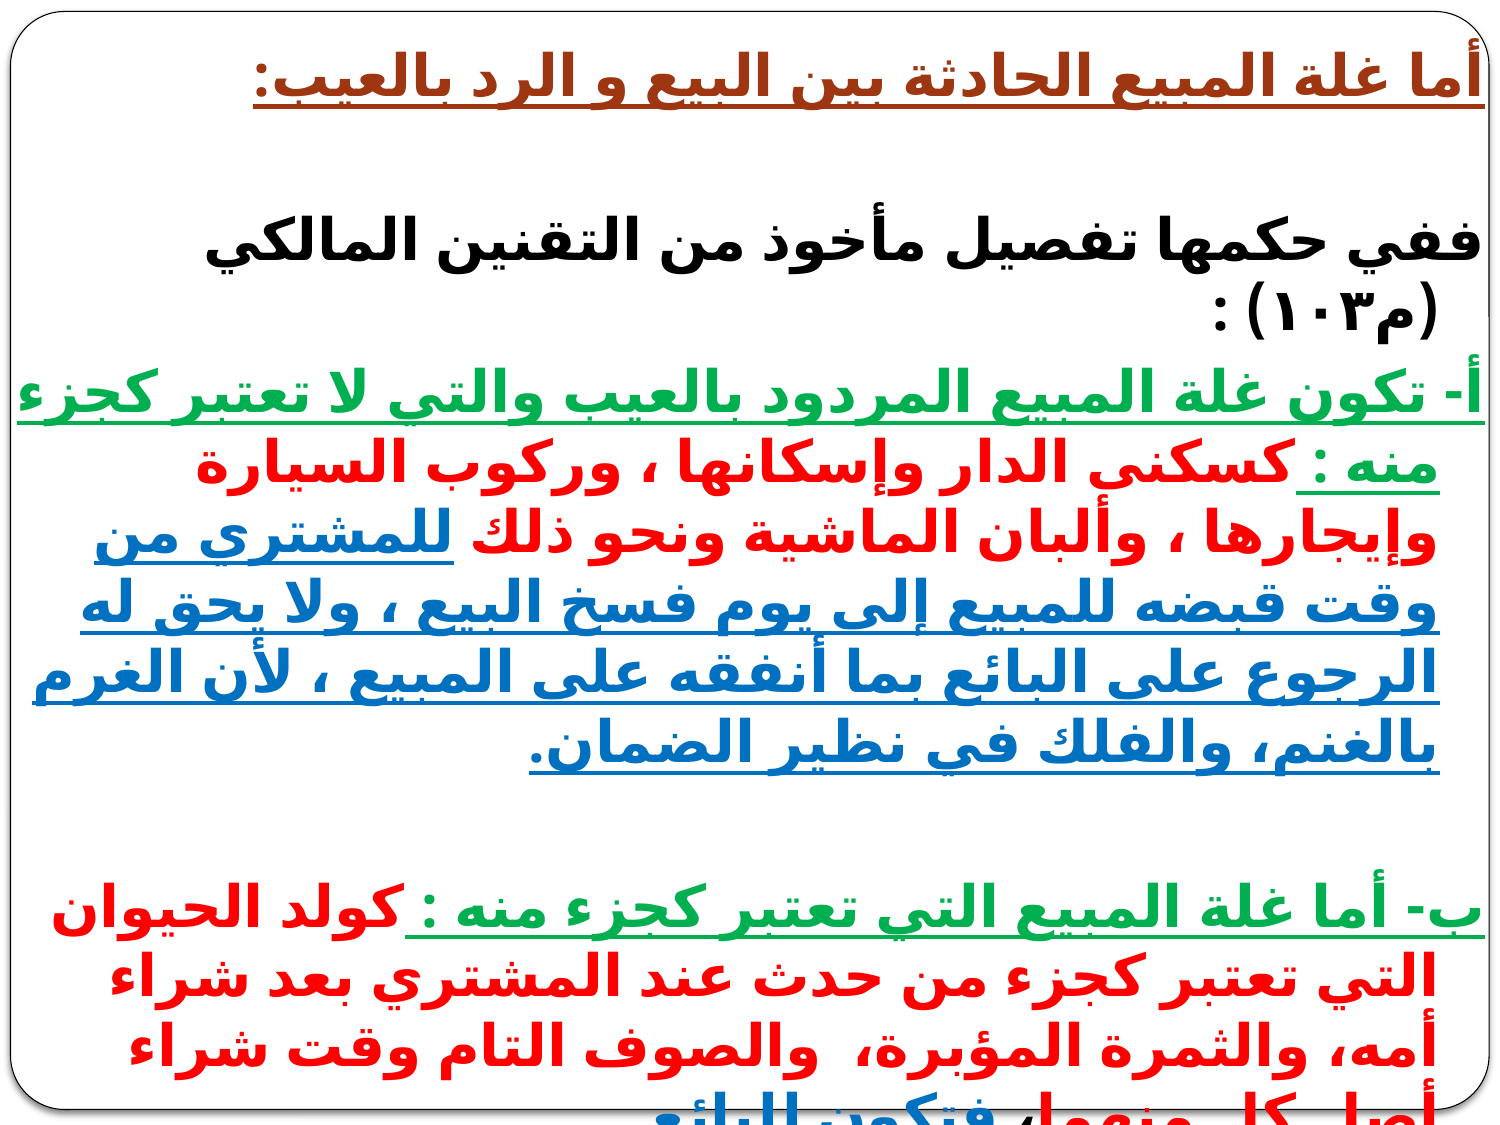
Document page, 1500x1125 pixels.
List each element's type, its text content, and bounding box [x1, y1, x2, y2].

list أما غلة المبيع الحادثة بين البيع و الرد بالعيب: ففي حكمها تفصيل مأخوذ من التقنين المالكي (م١٠٣) : أ- تكون غلة المبيع المردود بالعيب والتي لا تعتبر كجزء منه : كسكنى الدار وإسكانها ، وركوب السيارة وإيجارها ، وألبان الماشية ونحو ذلك للمشتري من وقت قبضه للمبيع إلى يوم فسخ البيع ، ولا يحق له الرجوع على البائع بما أنفقه على المبيع ، لأن الغرم بالغنم، والفلك في نظير الضمان. ب- أما غلة المبيع التي تعتبر كجزء منه : كولد الحيوان ‏التي تعتبر كجزء من حدث عند المشتري بعد شراء أمه، والثمرة المؤبرة، والصوف التام وقت شراء أصل كل منهما، فتكون للبائع. ج- وأما المبيع الذي لا غلة له، فيكون للمشتري الرجوع على البائع بما أنفقه ( م٥٥٣ ) إماراتي [0, 30, 1500, 1125]
